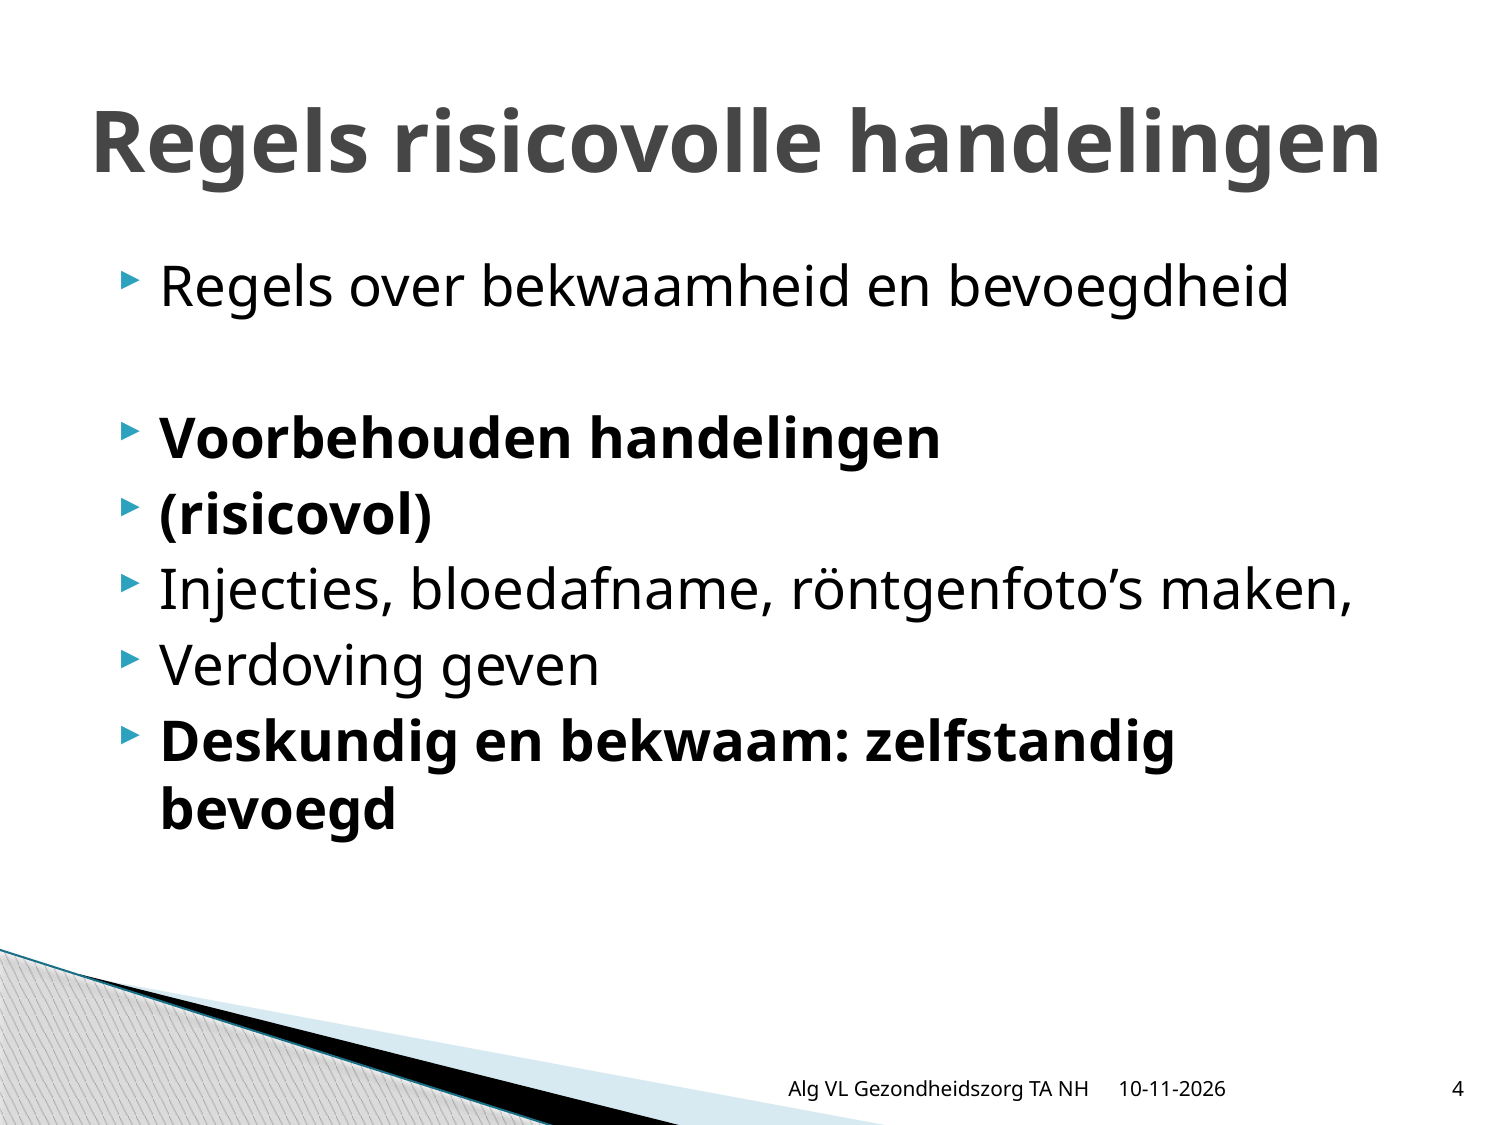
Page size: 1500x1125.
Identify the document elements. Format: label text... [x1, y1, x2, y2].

footer Alg VL Gezondheidszorg TA NH [718, 1051, 1105, 1112]
title Regels risicovolle handelingen [75, 45, 1425, 233]
list Regels over bekwaamheid en bevoegdheid Voorbehouden handelingen (risicovol) Injecties, bloedafname, röntgenfoto’s maken, Verdoving geven Deskundig en bekwaam: zelfstandig bevoegd [85, 243, 1436, 986]
slide_number 4 [1418, 1051, 1479, 1112]
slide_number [1105, 1051, 1418, 1112]
